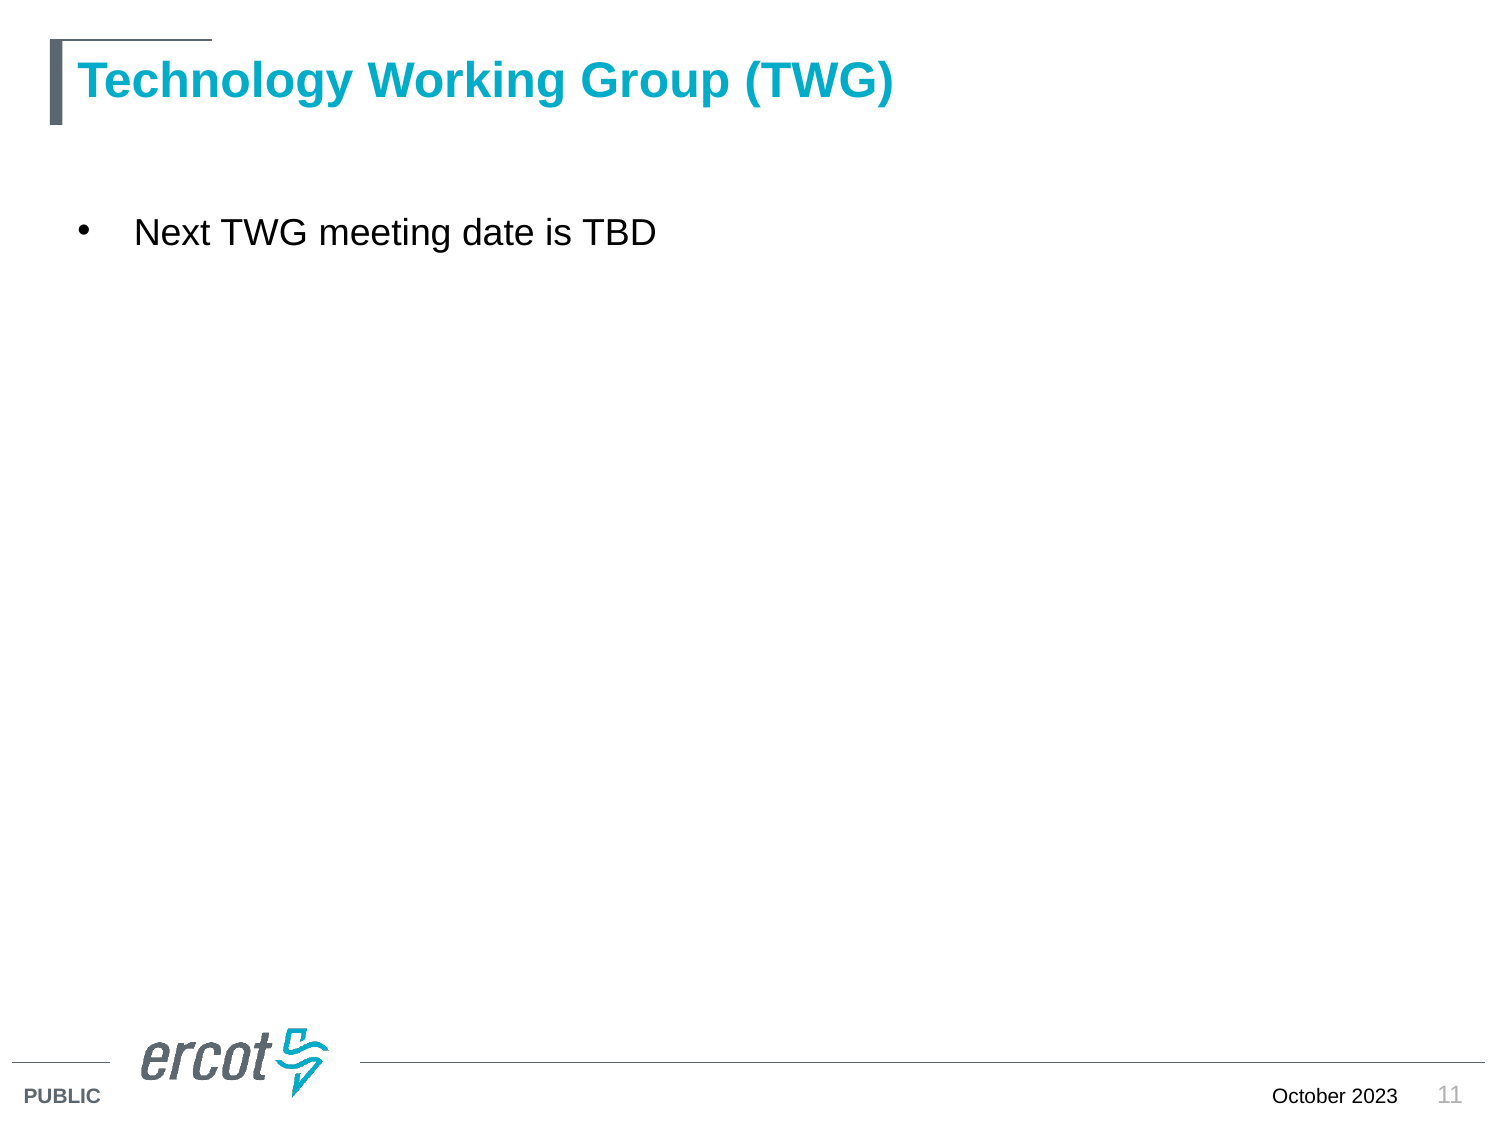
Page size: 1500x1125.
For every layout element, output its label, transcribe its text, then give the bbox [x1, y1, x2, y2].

slide_number 11 [1412, 1076, 1488, 1112]
picture [137, 1024, 332, 1100]
text_box Next TWG meeting date is TBD [62, 200, 1225, 975]
title Technology Working Group (TWG) [62, 39, 1163, 125]
